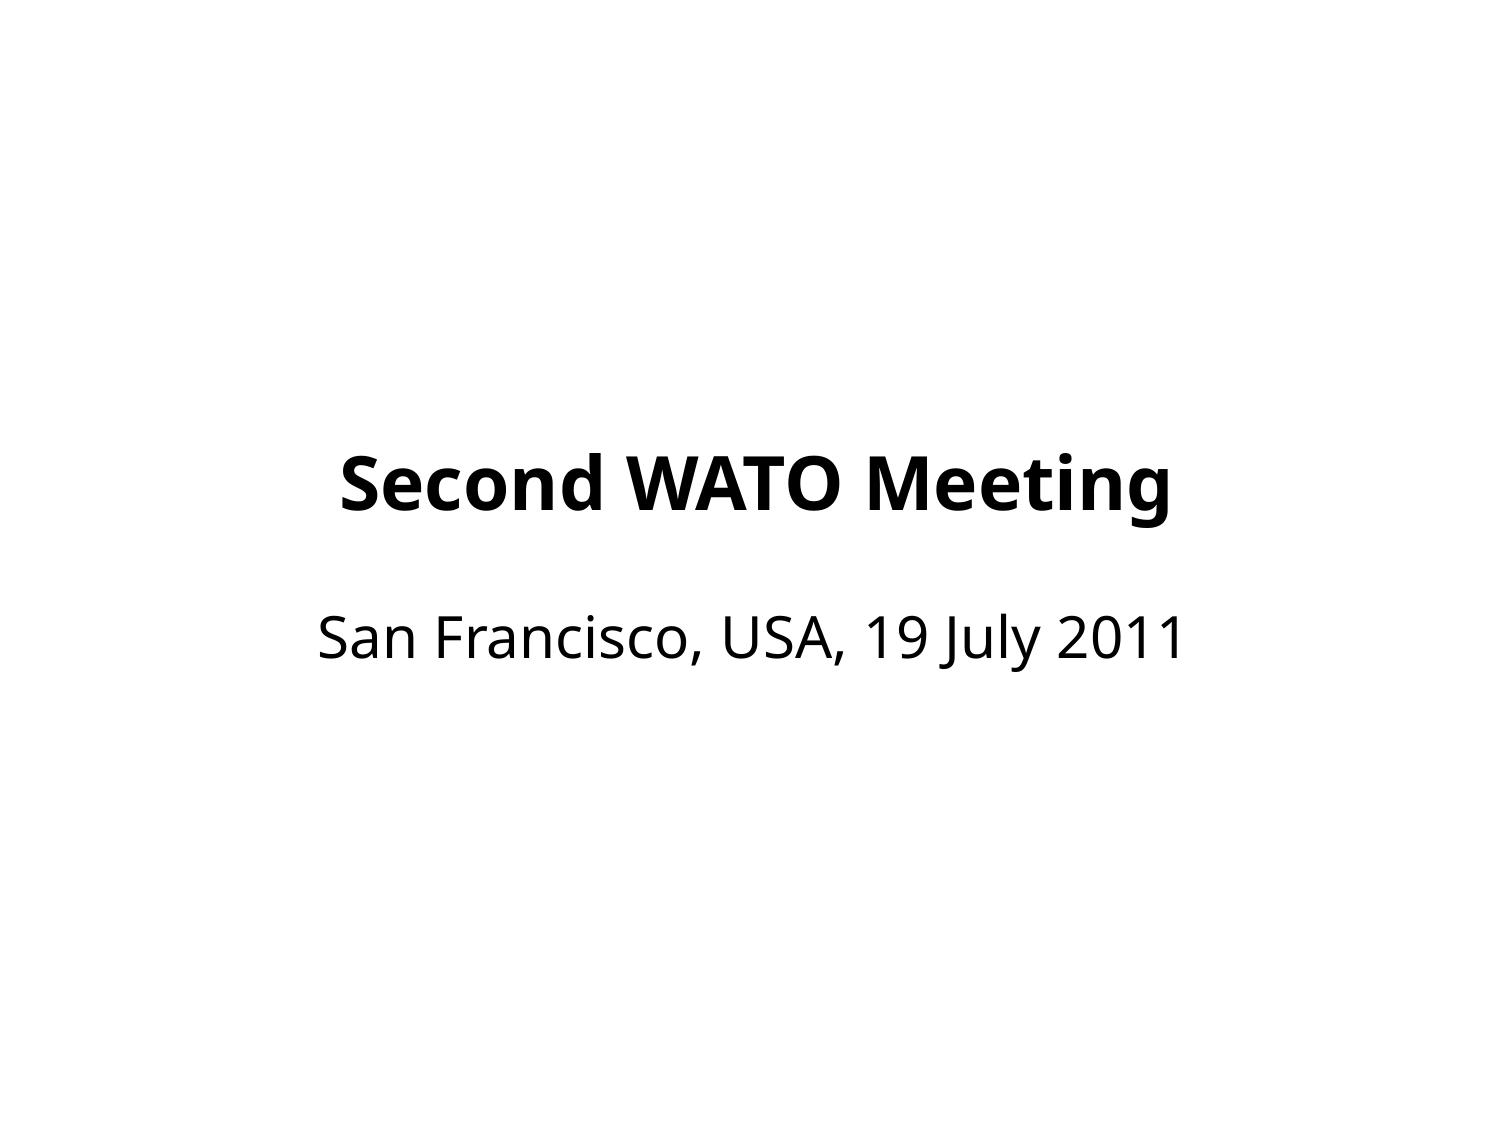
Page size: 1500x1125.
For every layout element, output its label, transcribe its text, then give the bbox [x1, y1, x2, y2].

list San Francisco, USA, 19 July 2011 [75, 206, 1425, 1069]
